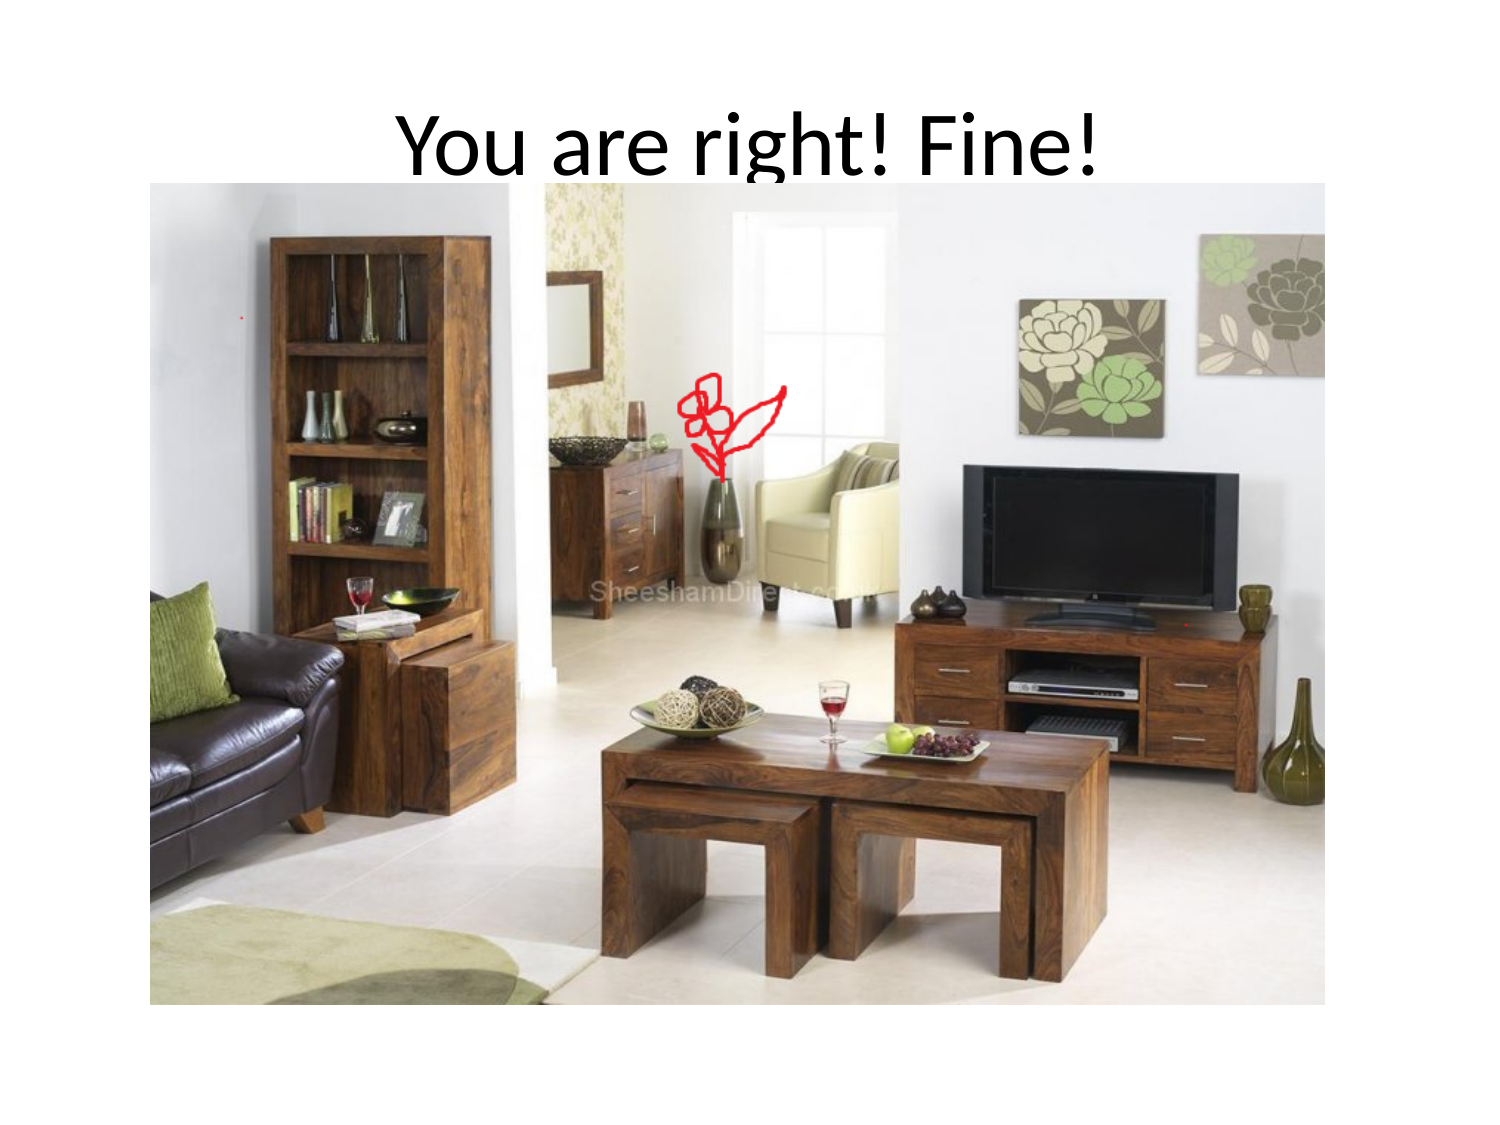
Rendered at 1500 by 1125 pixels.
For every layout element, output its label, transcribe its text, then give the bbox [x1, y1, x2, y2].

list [149, 182, 1326, 1006]
title You are right! Fine! [75, 45, 1425, 233]
